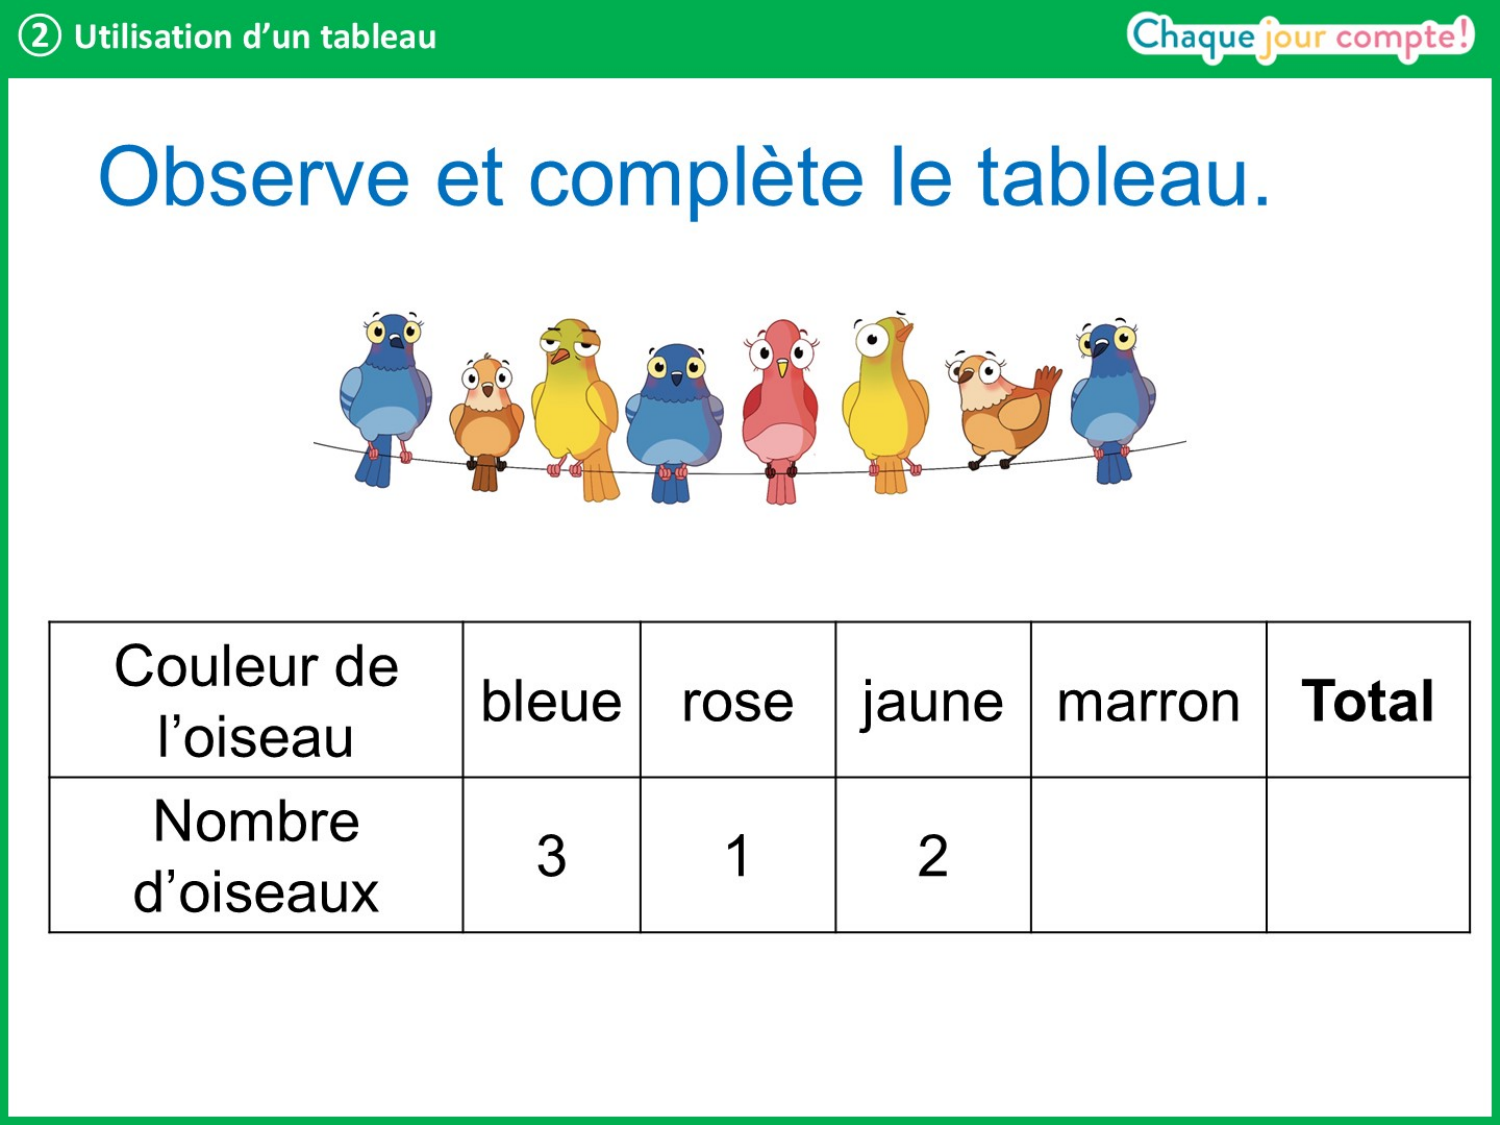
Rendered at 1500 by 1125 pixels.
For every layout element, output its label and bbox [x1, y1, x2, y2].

list [0, 0, 1500, 1125]
